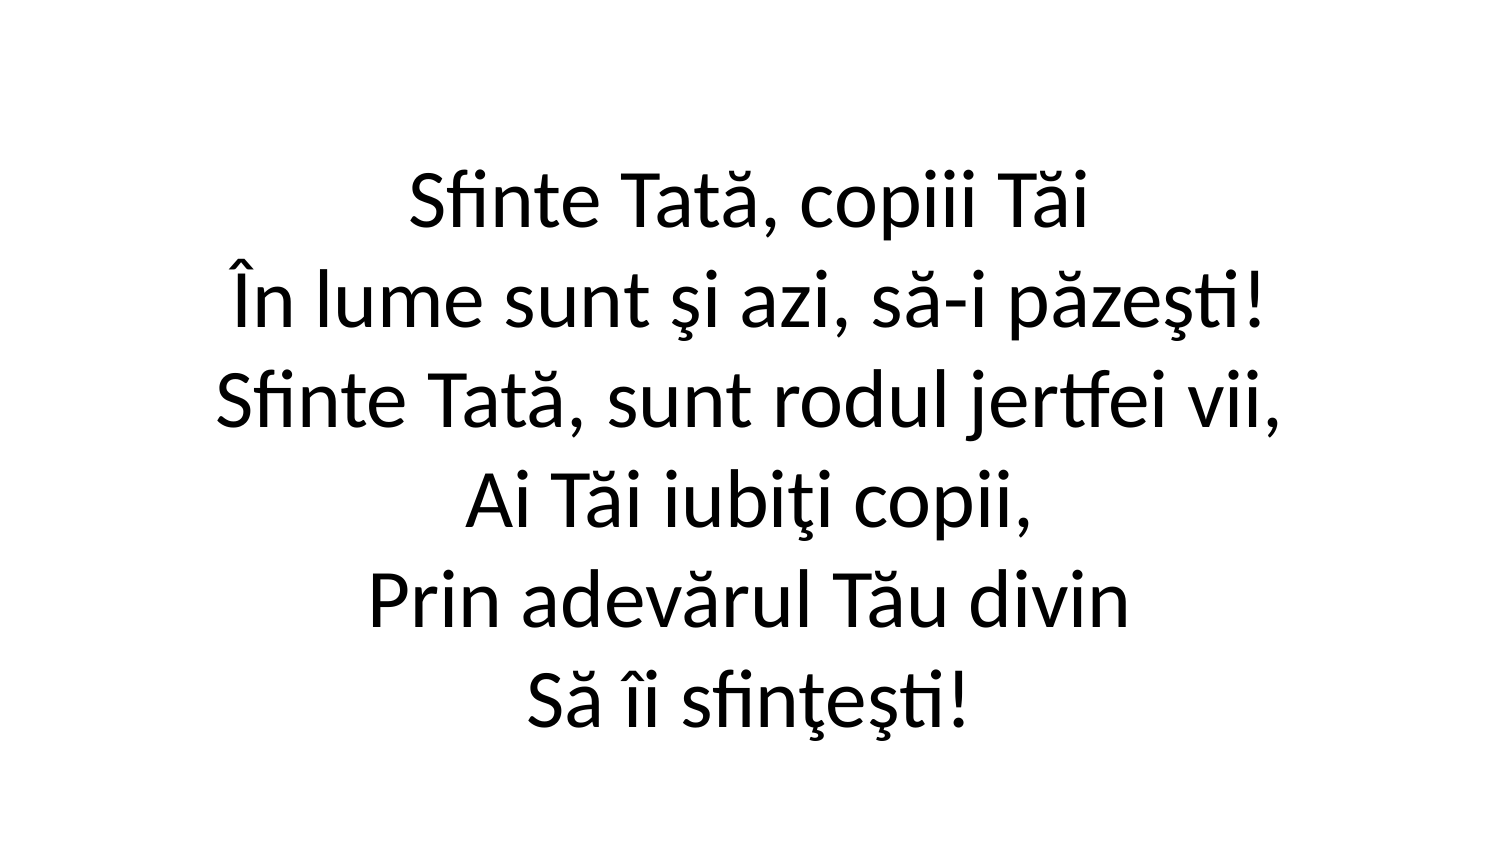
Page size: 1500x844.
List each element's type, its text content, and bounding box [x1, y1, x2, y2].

text_box Sfinte Tată, copiii Tăi În lume sunt şi azi, să-i păzeşti! Sfinte Tată, sunt rodul jertfei vii, Ai Tăi iubiţi copii, Prin adevărul Tău divin Să îi sfinţeşti! [200, 92, 1300, 752]
